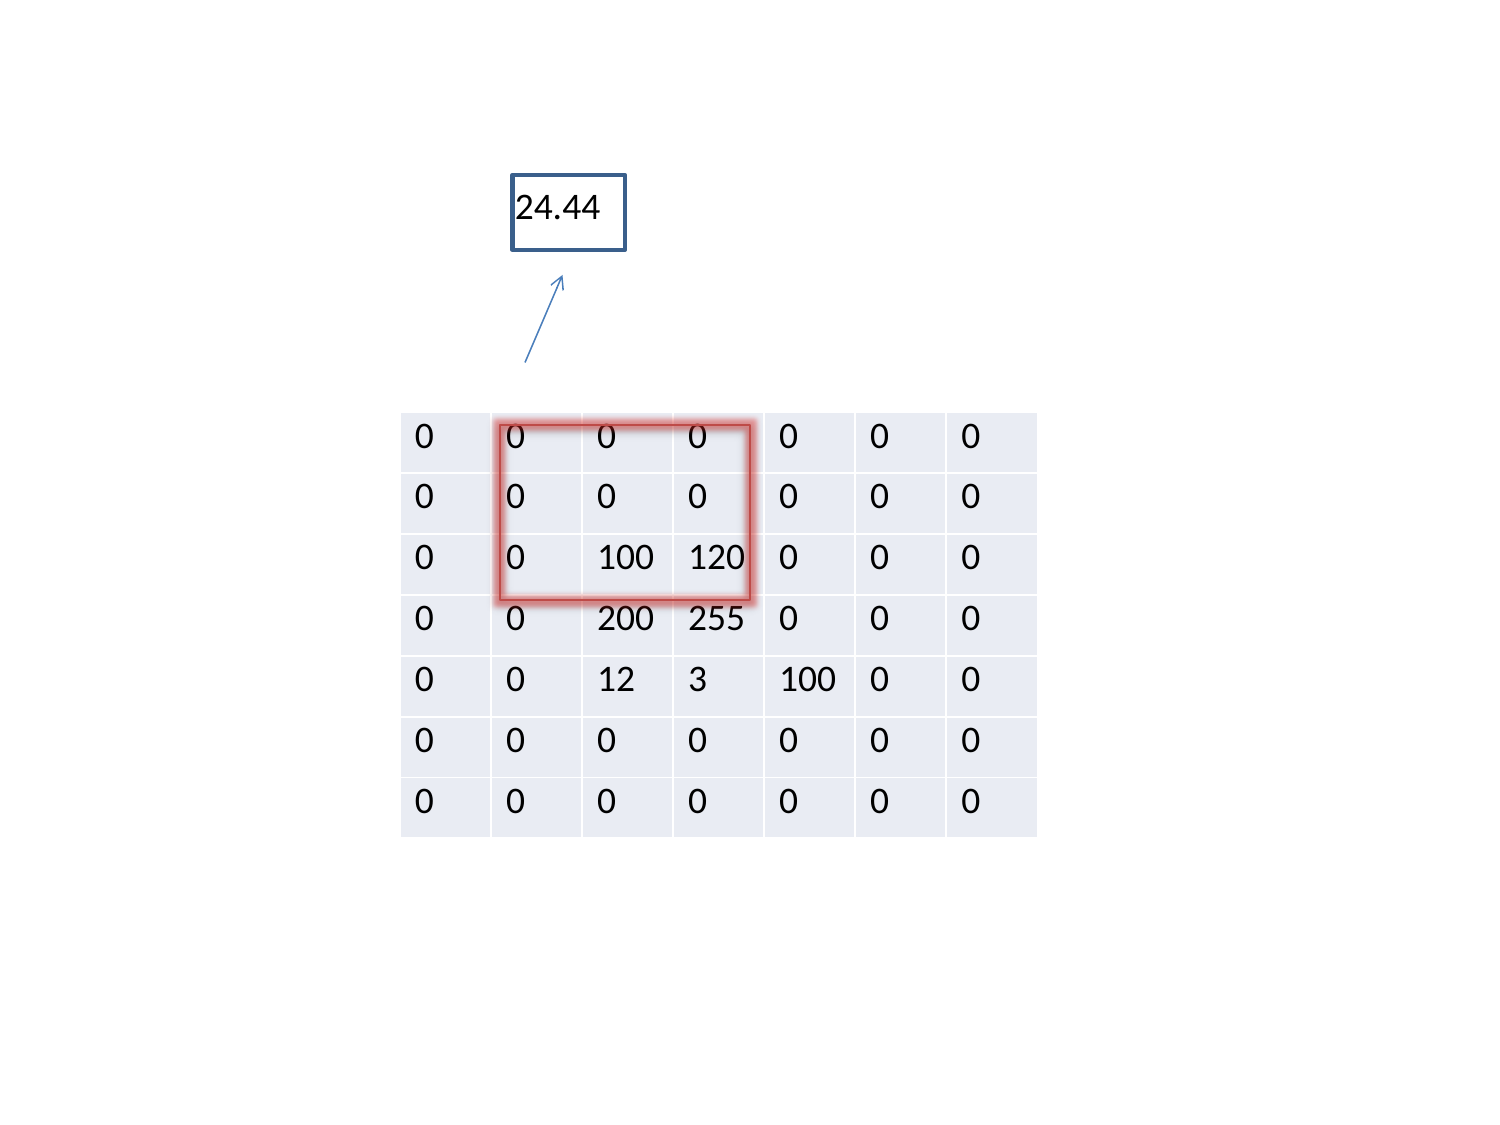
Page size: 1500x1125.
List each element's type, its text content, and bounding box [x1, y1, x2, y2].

table_cell 0 [947, 535, 1037, 594]
text_box [510, 235, 627, 252]
table_cell 0 [401, 657, 490, 716]
table_cell 0 [401, 718, 490, 777]
table_cell 12 [583, 657, 672, 716]
table_header 0 [856, 413, 945, 472]
table_cell 0 [947, 474, 1037, 533]
table_cell 0 [947, 778, 1037, 837]
table_cell 0 [856, 474, 945, 533]
text_box 24.44 [499, 174, 638, 235]
table_cell 0 [765, 535, 854, 594]
table_cell 0 [674, 718, 763, 777]
table_cell 0 [401, 596, 490, 655]
table_cell 0 [856, 596, 945, 655]
table_cell 0 [492, 718, 581, 777]
table_cell 0 [674, 778, 763, 837]
table_header 0 [947, 413, 1037, 472]
table_cell 0 [856, 657, 945, 716]
table_cell 0 [856, 778, 945, 837]
table_header 0 [401, 413, 490, 472]
table_cell 0 [401, 474, 489, 533]
table_cell 200 [583, 612, 672, 655]
table_cell 3 [674, 657, 763, 716]
text_box [499, 424, 751, 601]
table_cell 0 [492, 778, 581, 837]
table_cell 0 [401, 535, 489, 594]
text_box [524, 274, 563, 363]
table_cell 0 [765, 596, 854, 655]
table_cell 0 [947, 718, 1037, 777]
table_cell 0 [401, 778, 490, 837]
table_cell 0 [492, 609, 581, 655]
table_header 0 [492, 413, 581, 417]
table_cell 0 [947, 596, 1037, 655]
table_header 0 [765, 413, 854, 472]
table_cell 0 [765, 778, 854, 837]
table_cell 0 [765, 474, 854, 533]
table_cell 0 [492, 657, 581, 716]
table_cell 255 [674, 596, 763, 655]
table_cell 0 [583, 718, 672, 777]
table_cell 0 [856, 718, 945, 777]
table_cell 0 [856, 535, 945, 594]
table_cell 100 [765, 657, 854, 716]
table_header 0 [674, 413, 763, 472]
table_cell 0 [583, 778, 672, 837]
table_cell 0 [947, 657, 1037, 716]
table_cell 0 [765, 718, 854, 777]
